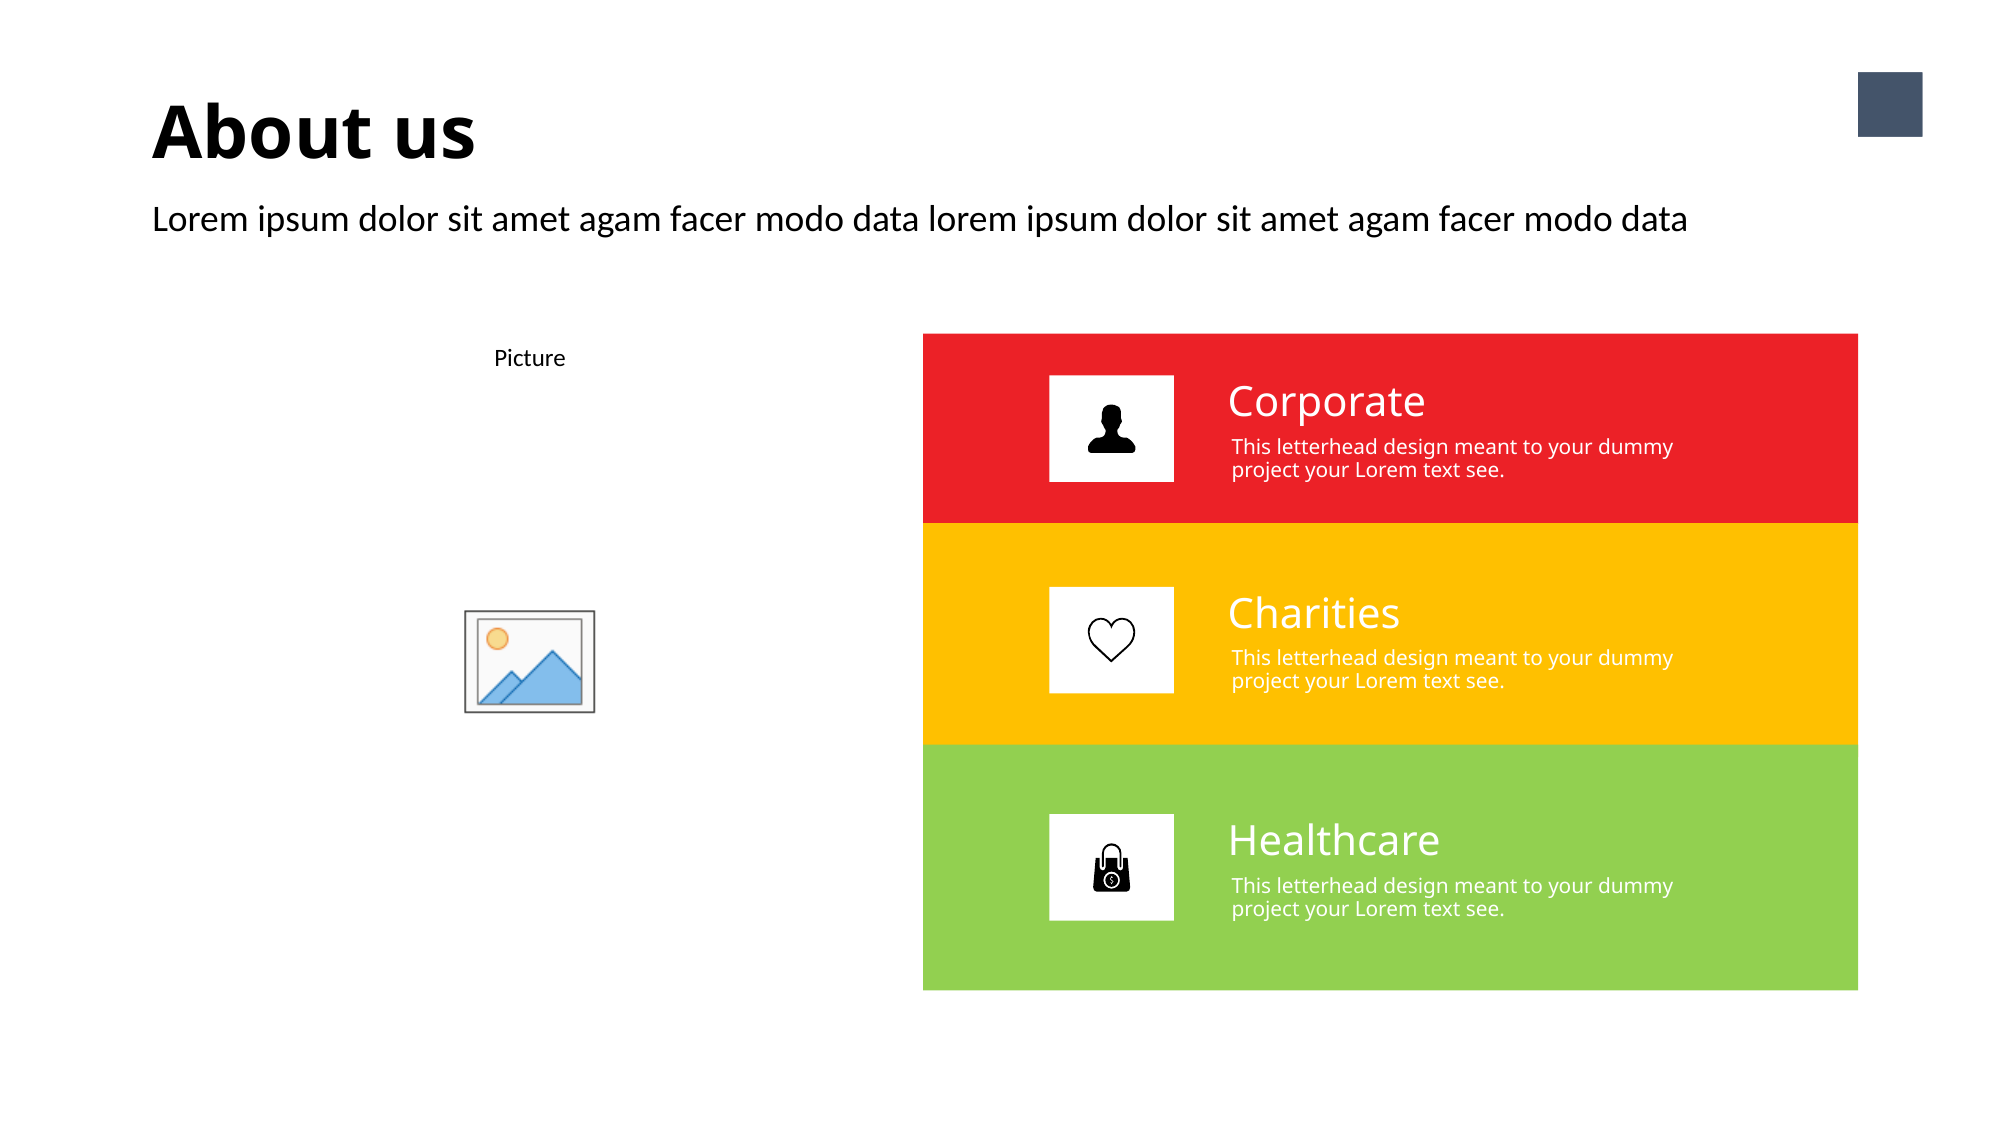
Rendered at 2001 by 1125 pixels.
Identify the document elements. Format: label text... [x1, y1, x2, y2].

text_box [1049, 579, 1732, 701]
text_box [923, 743, 1859, 991]
text_box [923, 333, 1859, 522]
text_box [1857, 130, 1924, 138]
picture [137, 333, 923, 991]
title About us [137, 78, 1135, 186]
subtitle Lorem ipsum dolor sit amet agam facer modo data lorem ipsum dolor sit amet agam facer modo data [137, 186, 1863, 227]
text_box [1857, 71, 1924, 78]
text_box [1049, 806, 1732, 929]
text_box [923, 522, 1859, 743]
slide_number 5 [1854, 78, 1927, 130]
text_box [1049, 367, 1732, 490]
